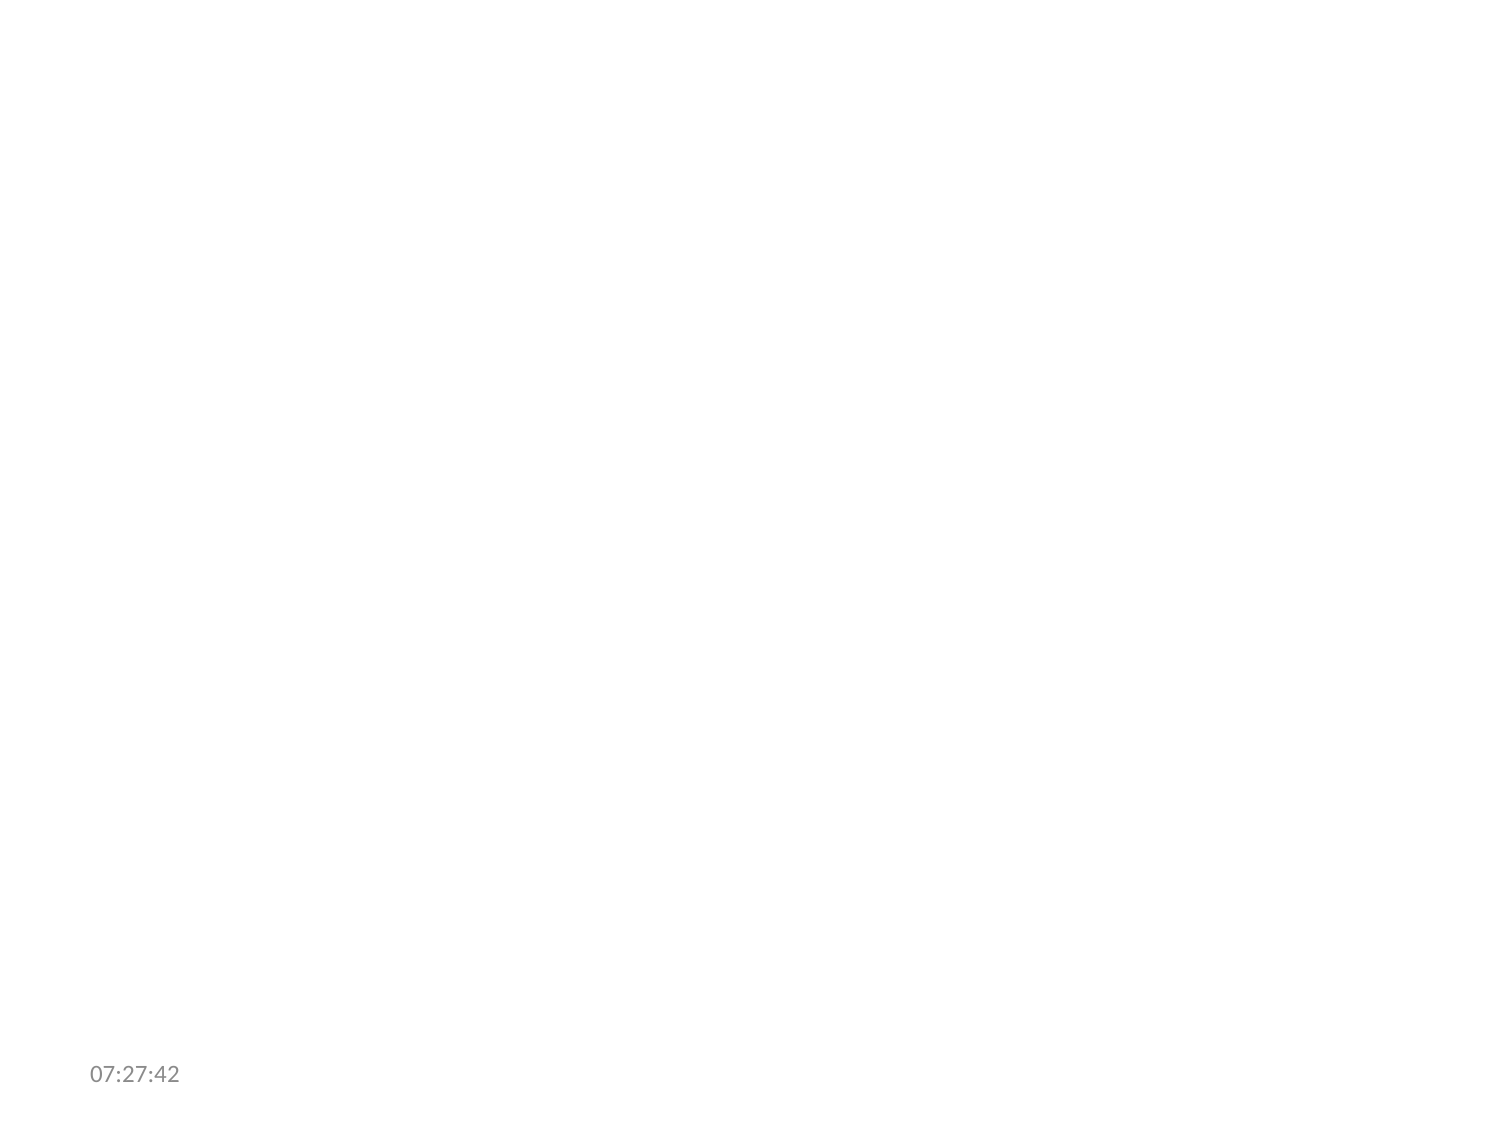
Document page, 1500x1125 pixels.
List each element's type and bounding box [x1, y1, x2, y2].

slide_number [75, 1042, 425, 1103]
